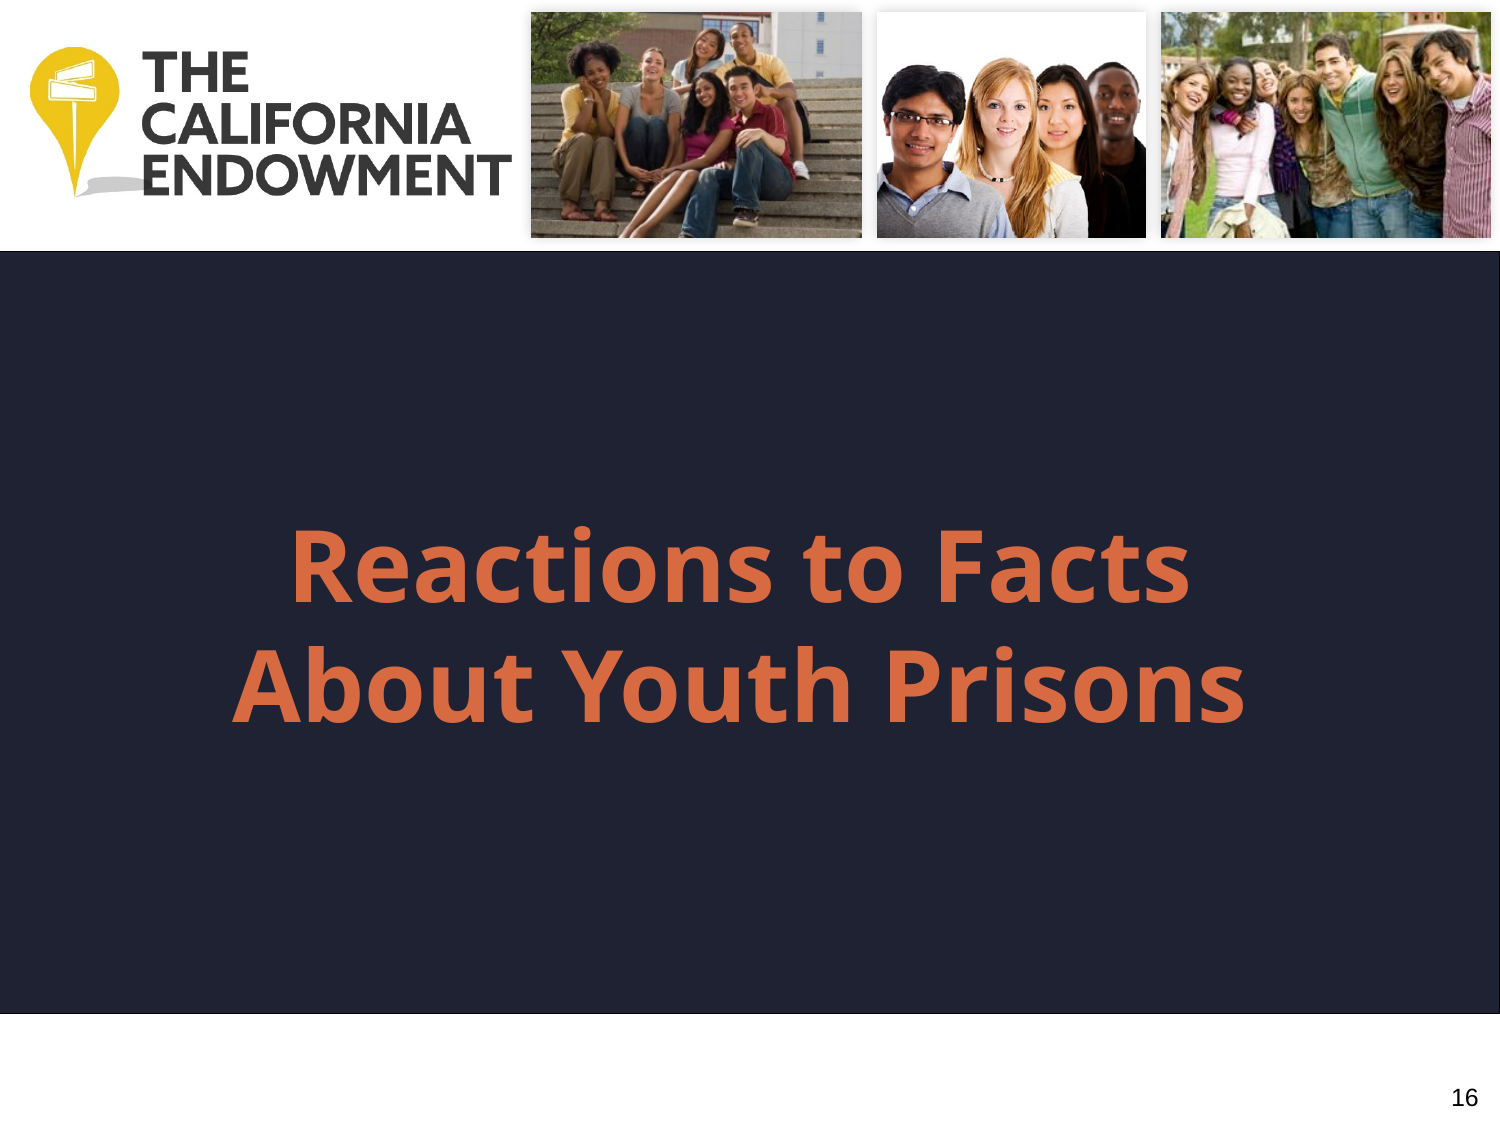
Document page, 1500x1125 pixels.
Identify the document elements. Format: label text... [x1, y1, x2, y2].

picture [1161, 12, 1491, 238]
picture [877, 12, 1146, 238]
picture [531, 12, 862, 238]
list Reactions to Facts About Youth Prisons [129, 266, 1352, 979]
picture [30, 47, 517, 226]
